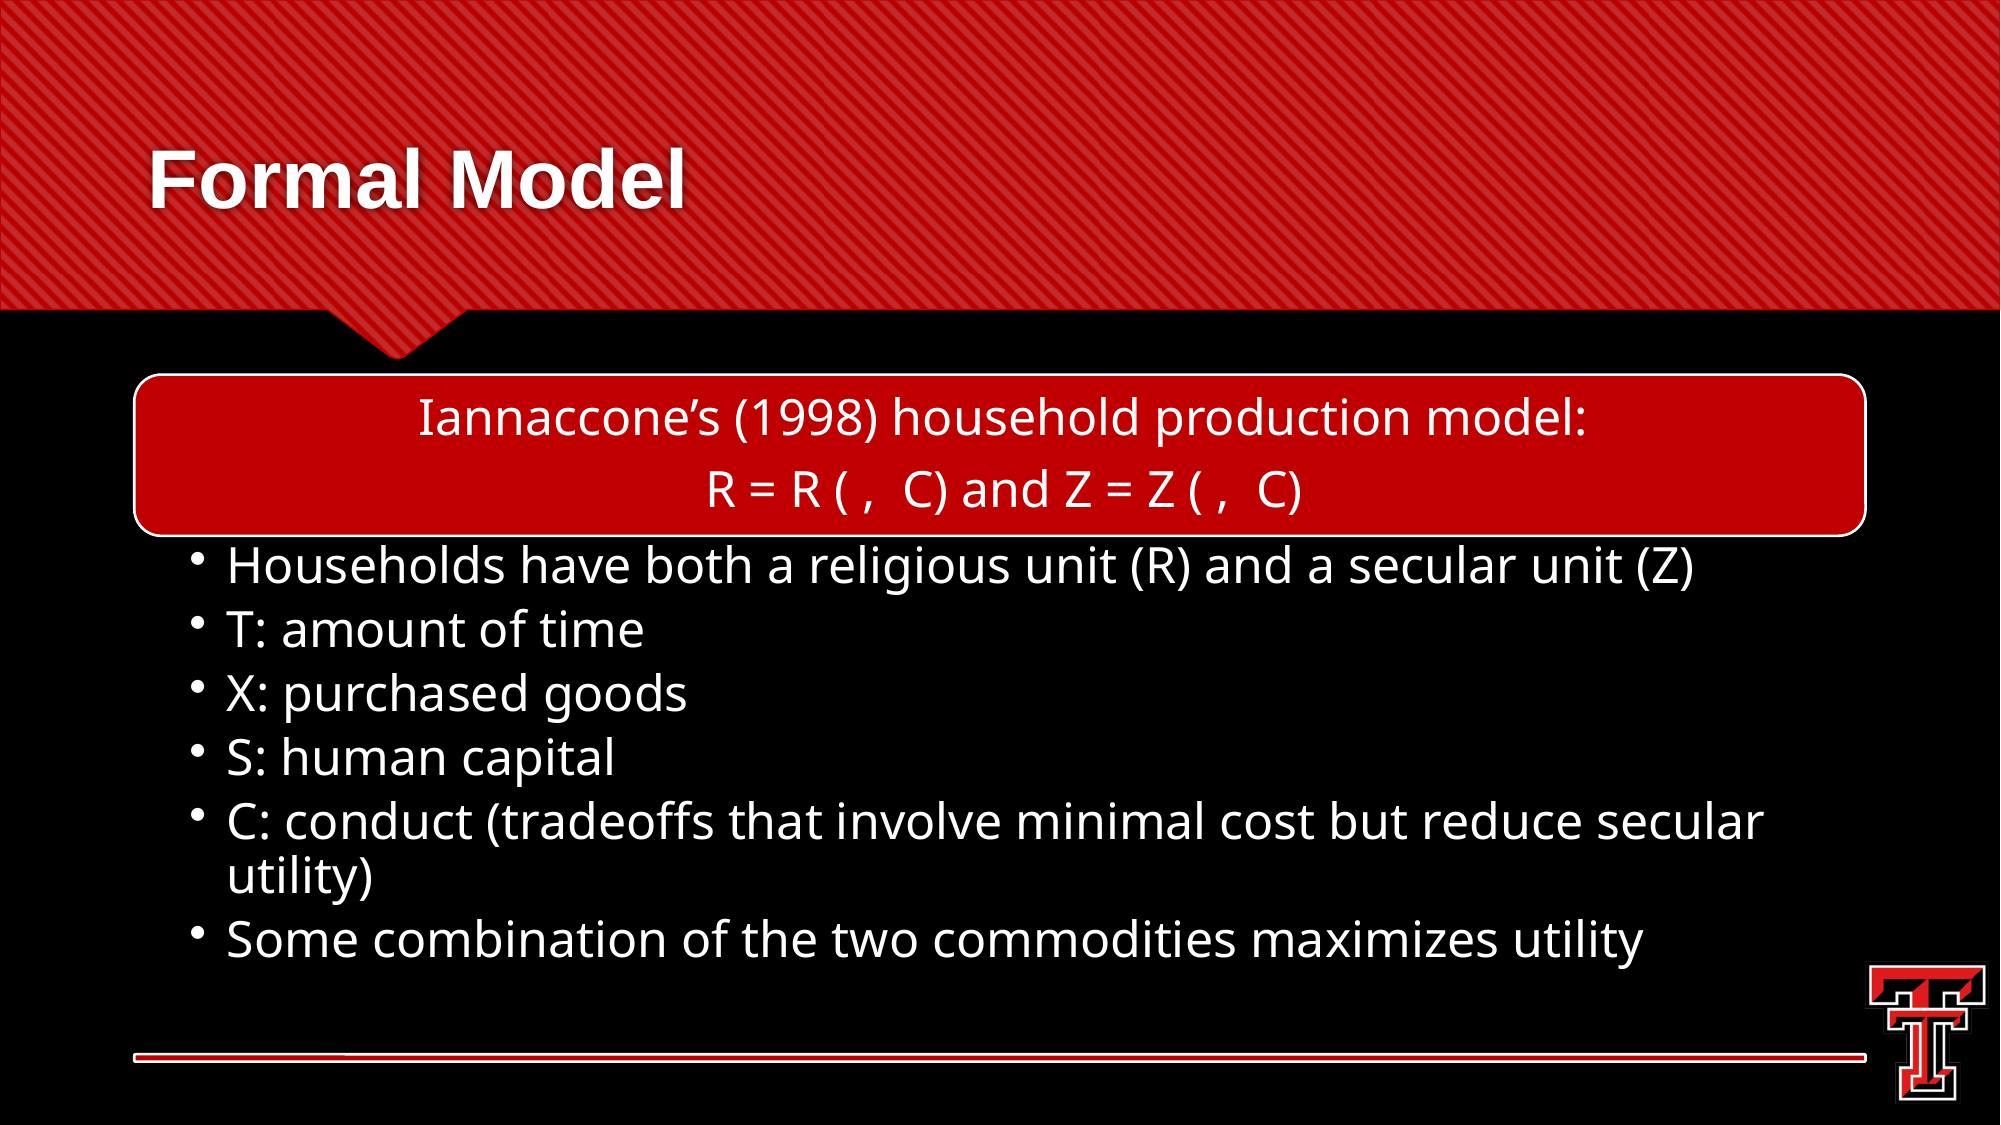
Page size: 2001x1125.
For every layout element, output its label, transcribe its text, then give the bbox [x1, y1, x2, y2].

picture [1865, 960, 1989, 1105]
title Formal Model [132, 73, 1868, 233]
